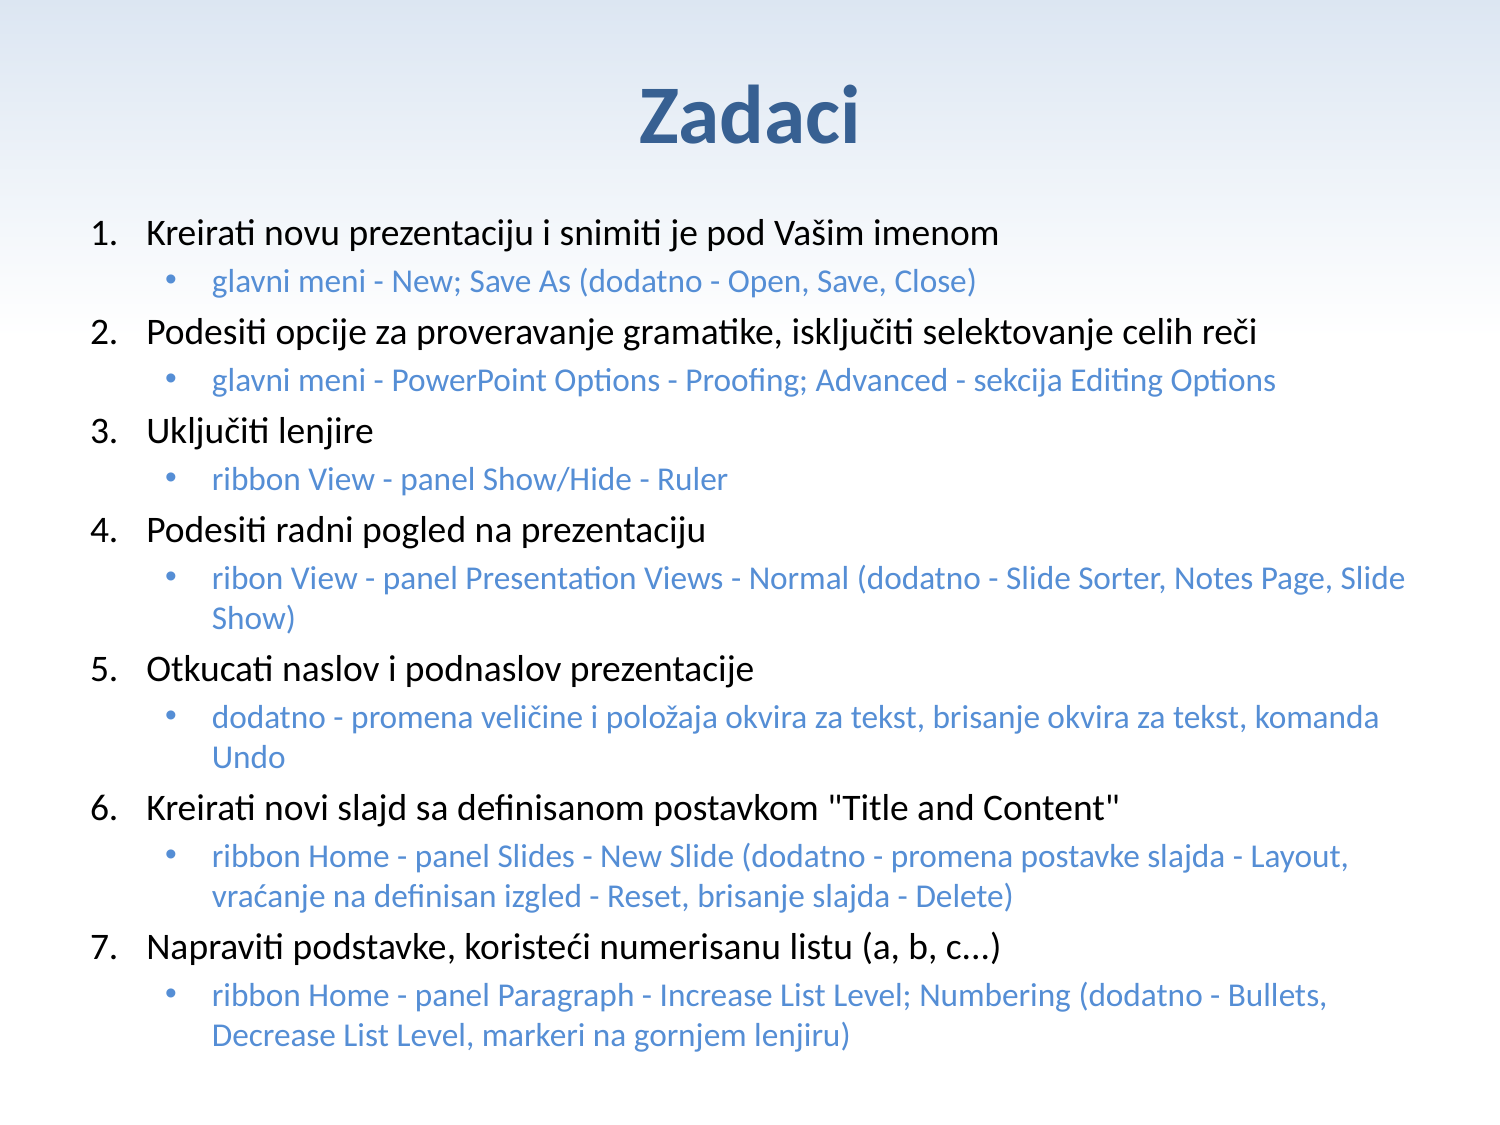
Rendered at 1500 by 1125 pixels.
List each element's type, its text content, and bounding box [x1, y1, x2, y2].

list Kreirati novu prezentaciju i snimiti je pod Vašim imenom glavni meni - New; Save As (dodatno - Open, Save, Close) Podesiti opcije za proveravanje gramatike, isključiti selektovanje celih reči glavni meni - PowerPoint Options - Proofing; Advanced - sekcija Editing Options Uključiti lenjire ribbon View - panel Show/Hide - Ruler Podesiti radni pogled na prezentaciju ribon View - panel Presentation Views - Normal (dodatno - Slide Sorter, Notes Page, Slide Show) Otkucati naslov i podnaslov prezentacije dodatno - promena veličine i položaja okvira za tekst, brisanje okvira za tekst, komanda Undo Kreirati novi slajd sa definisanom postavkom "Title and Content" ribbon Home - panel Slides - New Slide (dodatno - promena postavke slajda - Layout, vraćanje na definisan izgled - Reset, brisanje slajda - Delete) Napraviti podstavke, koristeći numerisanu listu (a, b, c...) ribbon Home - panel Paragraph - Increase List Level; Numbering (dodatno - Bullets, Decrease List Level, markeri na gornjem lenjiru) [75, 200, 1425, 1075]
title Zadaci [75, 45, 1425, 175]
